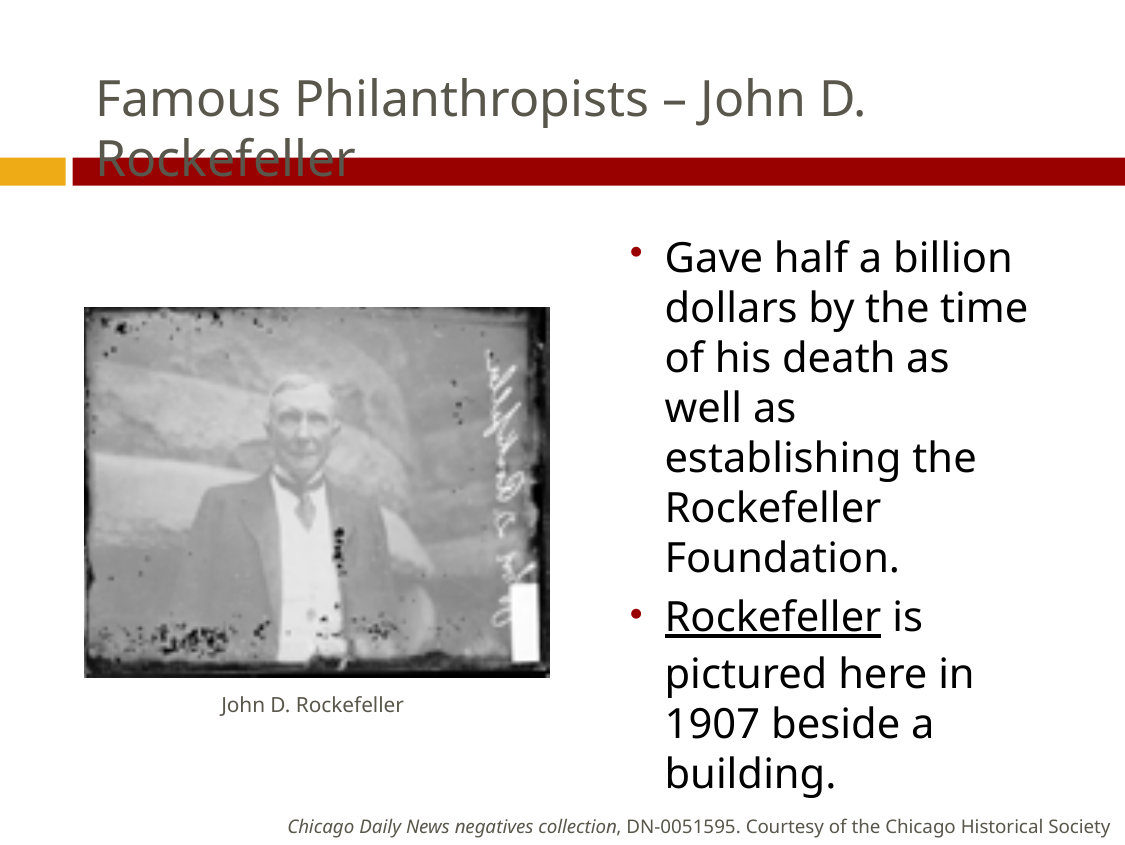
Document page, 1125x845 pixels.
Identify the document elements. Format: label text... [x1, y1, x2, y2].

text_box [84, 224, 551, 761]
text_box Chicago Daily News negatives collection, DN-0051595. Courtesy of the Chicago Historical Society [249, 806, 1125, 845]
list Gave half a billion dollars by the time of his death as well as establishing the Rockefeller Foundation. Rockefeller is pictured here in 1907 beside a building. [574, 224, 1041, 761]
title Famous Philanthropists – John D. Rockefeller [84, 65, 1041, 188]
